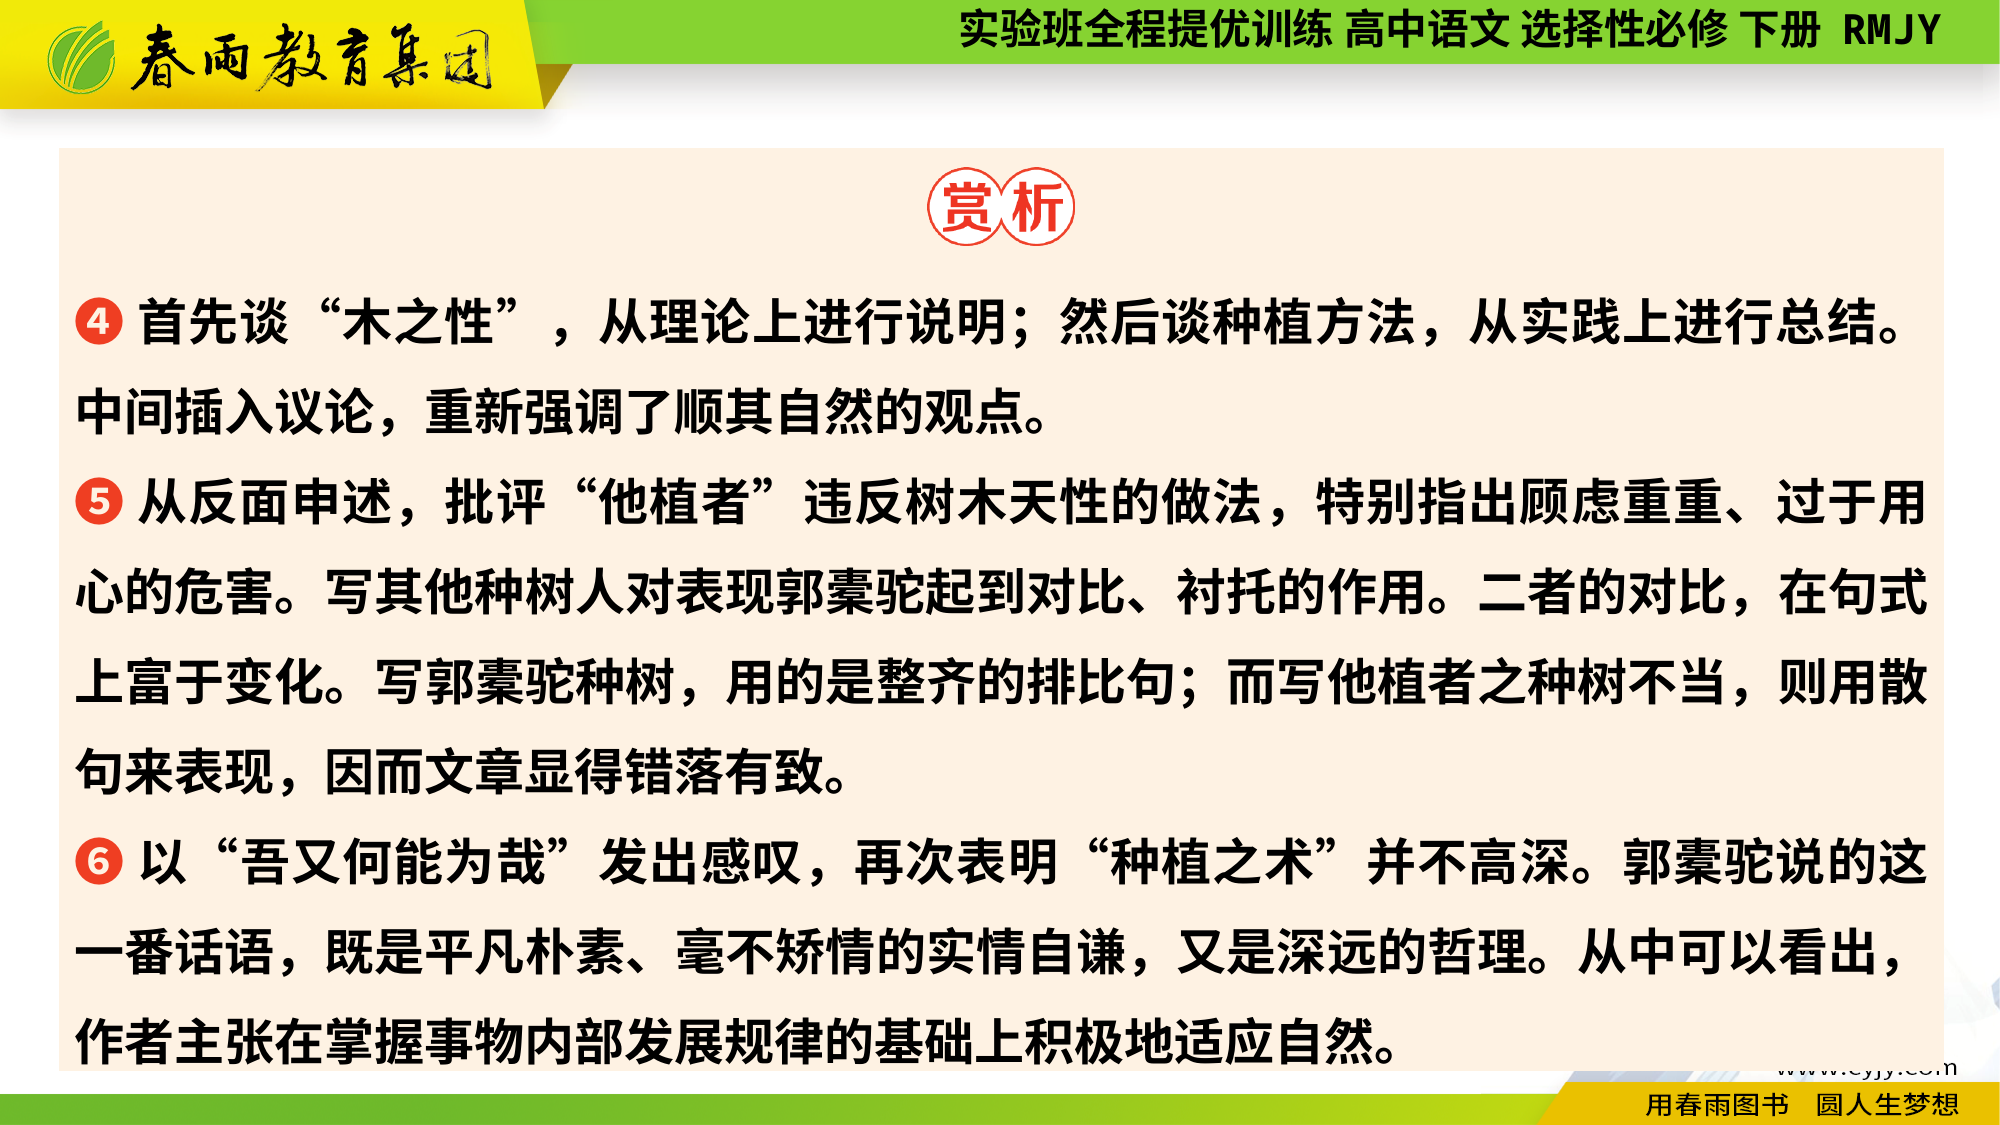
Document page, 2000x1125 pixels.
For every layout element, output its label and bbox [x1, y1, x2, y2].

text_box [58, 148, 1944, 1071]
picture [0, 0, 2000, 1125]
